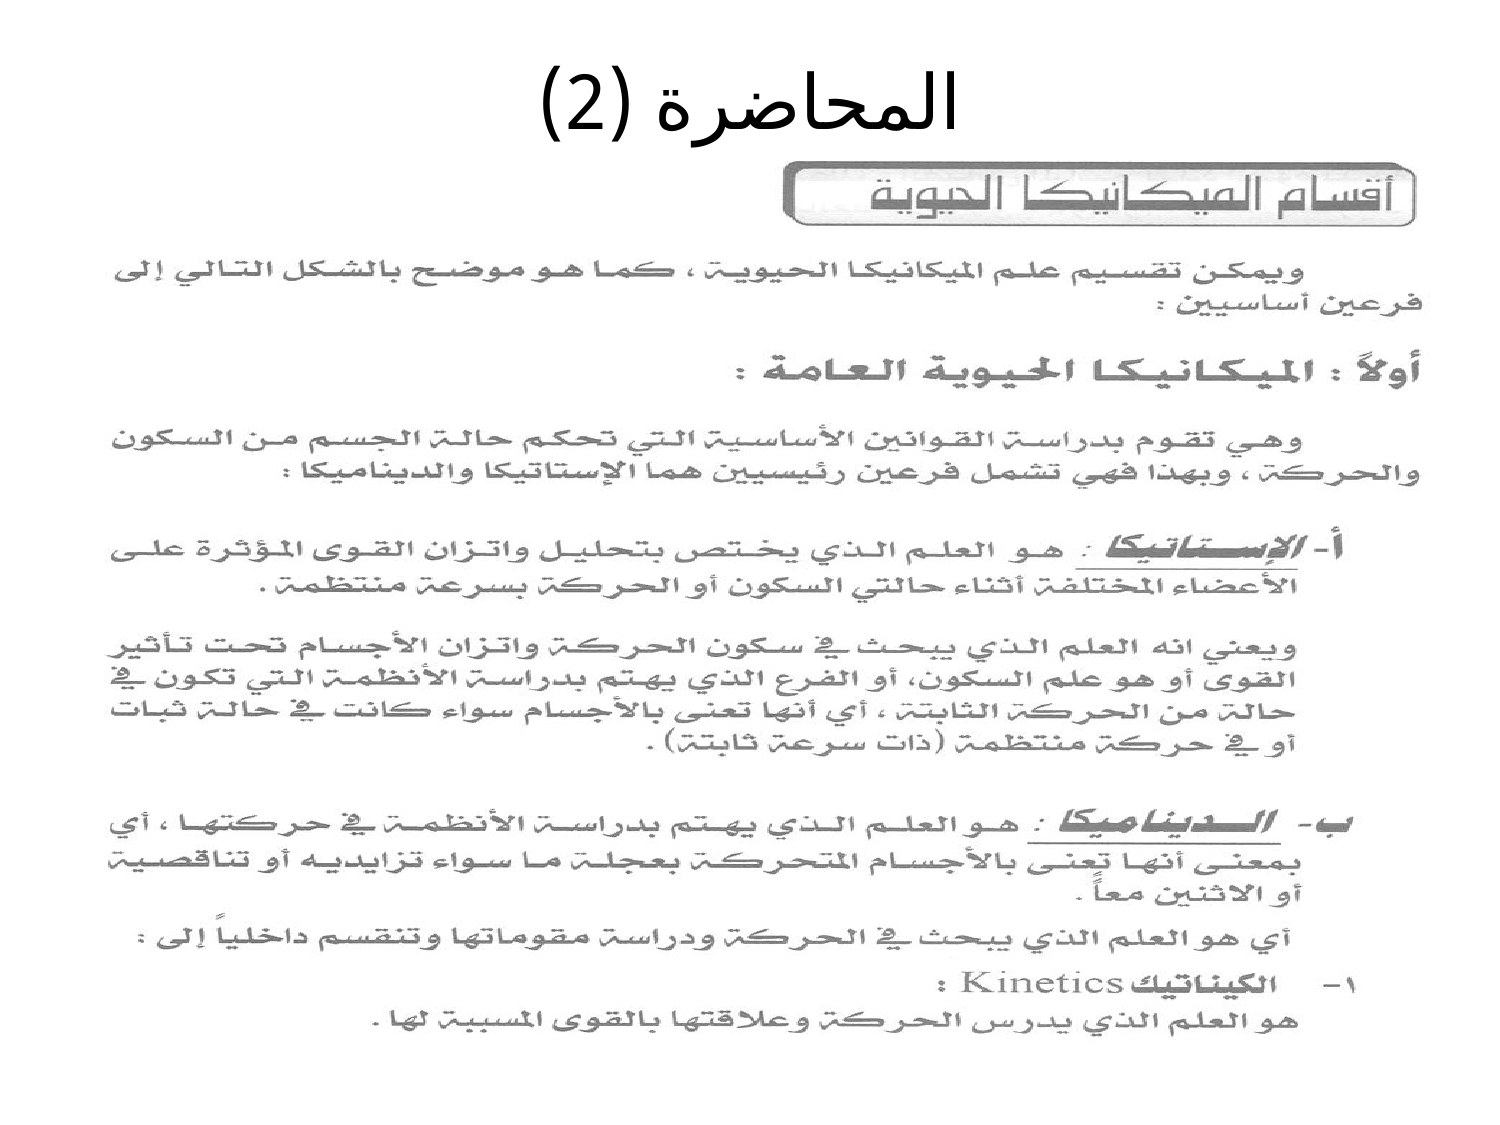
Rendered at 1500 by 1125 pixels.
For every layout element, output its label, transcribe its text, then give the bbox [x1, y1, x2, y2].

title المحاضرة (2) [75, 45, 1425, 150]
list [34, 152, 1430, 1055]
